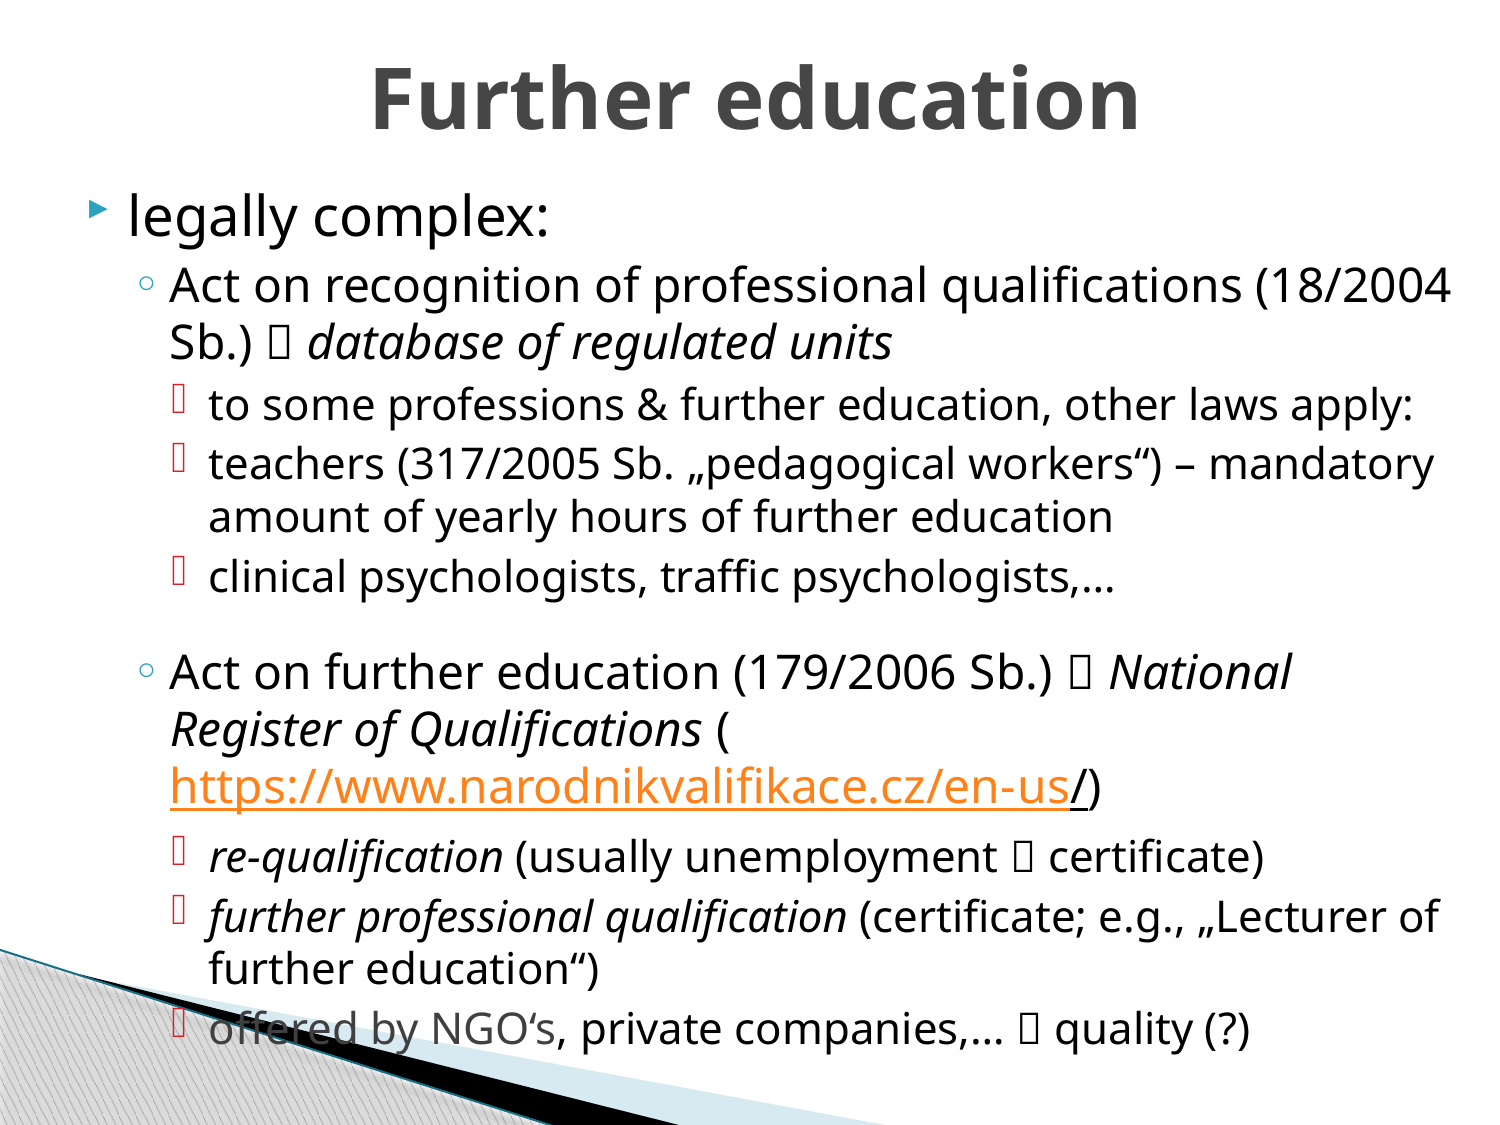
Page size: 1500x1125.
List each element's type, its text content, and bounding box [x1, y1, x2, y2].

list legally complex: Act on recognition of professional qualifications (18/2004 Sb.)  database of regulated units to some professions & further education, other laws apply: teachers (317/2005 Sb. „pedagogical workers“) – mandatory amount of yearly hours of further education clinical psychologists, traffic psychologists,… Act on further education (179/2006 Sb.)  National Register of Qualifications (https://www.narodnikvalifikace.cz/en-us/) re-qualification (usually unemployment  certificate) further professional qualification (certificate; e.g., „Lecturer of further education“) offered by NGO‘s, private companies,…  quality (?) [53, 172, 1471, 1125]
title Further education [64, 1, 1447, 190]
